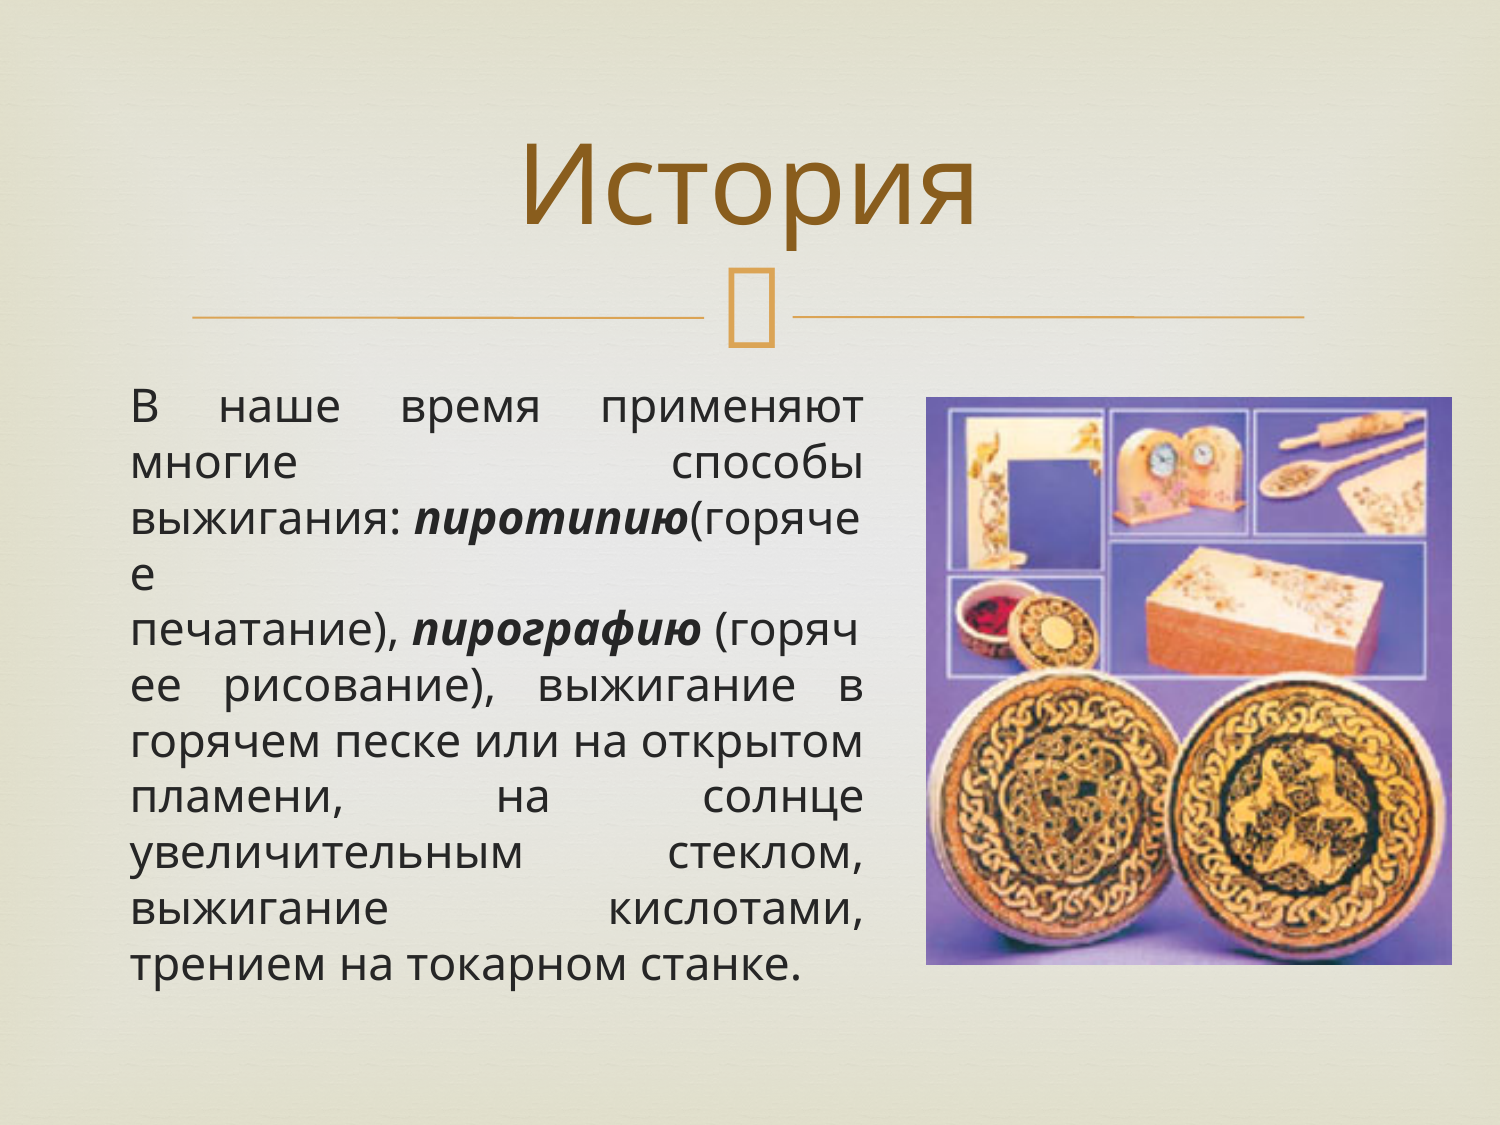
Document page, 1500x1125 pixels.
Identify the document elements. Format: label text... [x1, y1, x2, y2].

title История [112, 93, 1386, 267]
list В наше время применяют многие способы выжигания: пиротипию(горячее печатание), пирографию (горячее рисование), выжигание в горячем песке или на открытом пламени, на солнце увеличительным стеклом, выжигание кислотами, трением на токарном станке. [114, 368, 880, 1005]
picture [926, 396, 1452, 966]
